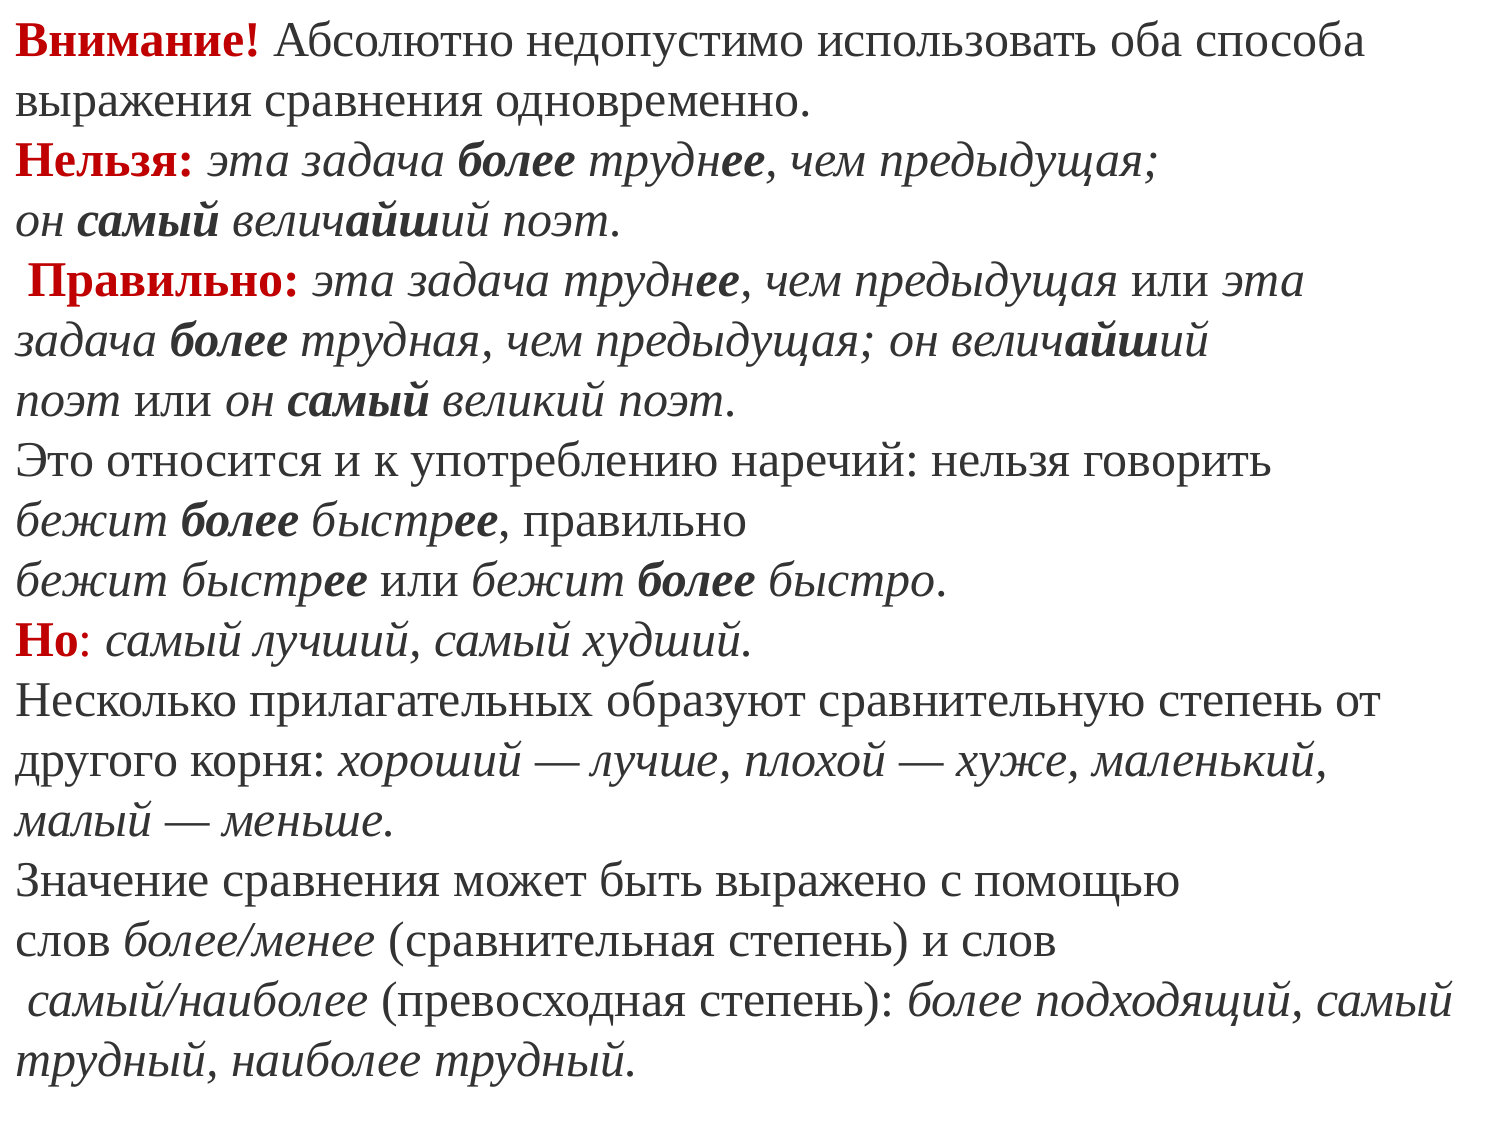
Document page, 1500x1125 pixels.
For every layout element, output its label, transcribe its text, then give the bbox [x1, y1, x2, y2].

text_box Внимание! Абсолютно недопустимо использовать оба способа выражения сравнения одновременно. Нельзя: эта задача более труднее, чем предыдущая; он самый величайший поэт. Правильно: эта задача труднее, чем предыдущая или эта задача более трудная, чем предыдущая; он величайший поэт или он самый великий поэт. Это относится и к употреблению наречий: нельзя говорить бежит более быстрее, правильно бежит быстрее или бежит более быстро. Но: самый лучший, самый худший. Несколько прилагательных образуют сравнительную степень от другого корня: хороший — лучше, плохой — хуже, маленький, малый — меньше. Значение сравнения может быть выражено с помощью слов более/менее (сравнительная степень) и слов самый/наиболее (превосходная степень): более подходящий, самый трудный, наиболее трудный. [0, 0, 1500, 1125]
